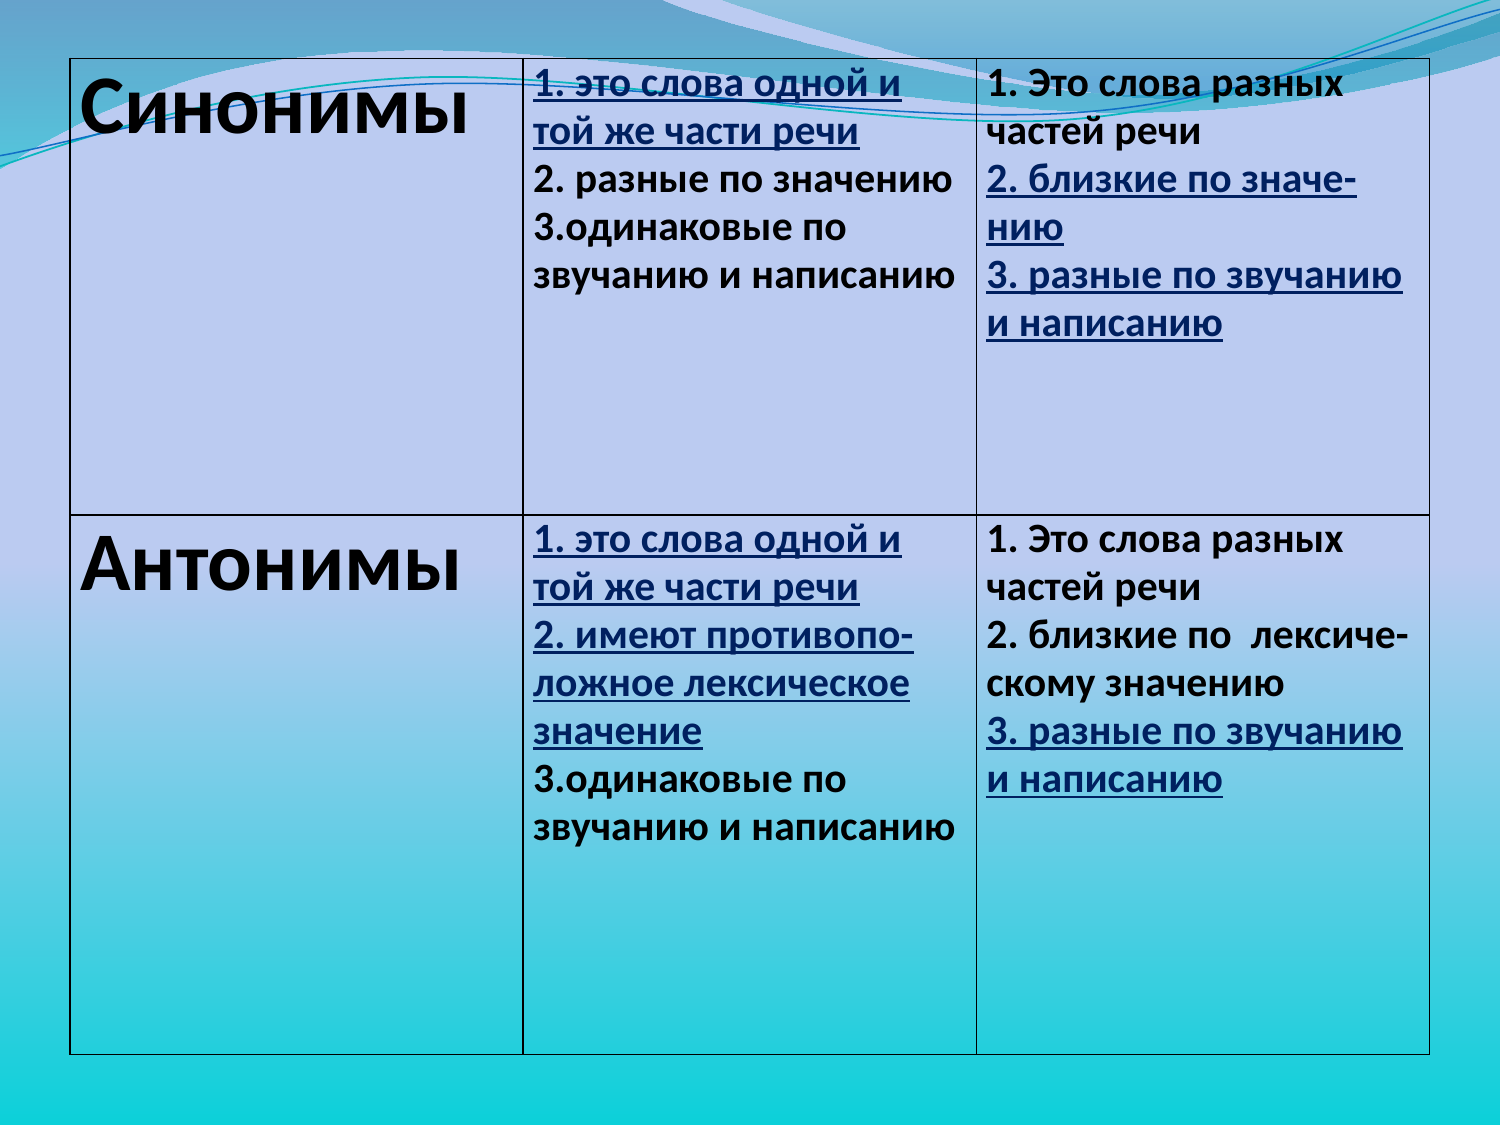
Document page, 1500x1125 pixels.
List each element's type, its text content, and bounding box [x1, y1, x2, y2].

table_cell Антонимы [71, 516, 522, 1054]
table_header Синонимы [71, 59, 522, 514]
table_header 1. Это слова разных частей речи 2. близкие по значе-нию 3. разные по звучанию и написанию [977, 59, 1429, 514]
table_header 1. это слова одной и той же части речи 2. разные по значению 3.одинаковые по звучанию и написанию [524, 59, 976, 514]
table_cell 1. Это слова разных частей речи 2. близкие по лексиче-скому значению 3. разные по звучанию и написанию [977, 516, 1429, 1054]
table_cell 1. это слова одной и той же части речи 2. имеют противопо-ложное лексическое значение 3.одинаковые по звучанию и написанию [524, 516, 976, 1054]
